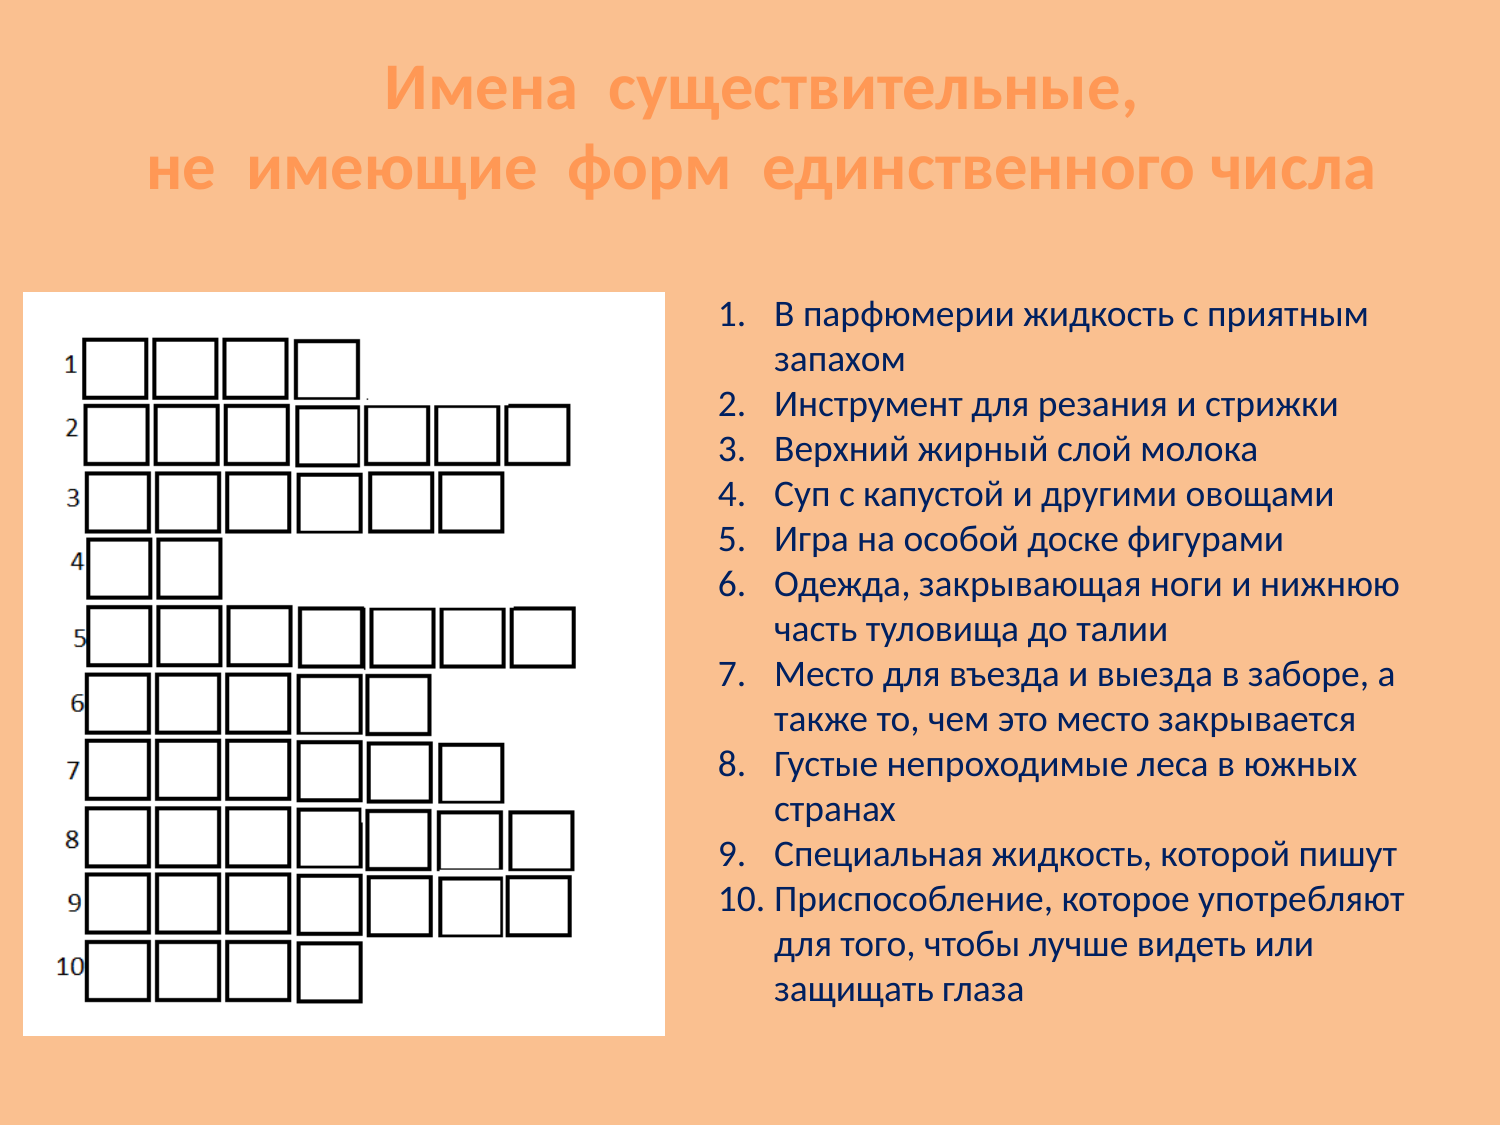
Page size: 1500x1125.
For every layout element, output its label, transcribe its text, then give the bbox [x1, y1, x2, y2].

text_box В парфюмерии жидкость с приятным запахом Инструмент для резания и стрижки Верхний жирный слой молока Суп с капустой и другими овощами Игра на особой доске фигурами Одежда, закрывающая ноги и нижнюю часть туловища до талии Место для въезда и выезда в заборе, а также то, чем это место закрывается Густые непроходимые леса в южных странах Специальная жидкость, которой пишут Приспособление, которое употребляют для того, чтобы лучше видеть или защищать глаза [703, 281, 1465, 1016]
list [23, 292, 666, 1036]
text_box Имена существительные, не имеющие форм единственного числа [23, 35, 1500, 210]
